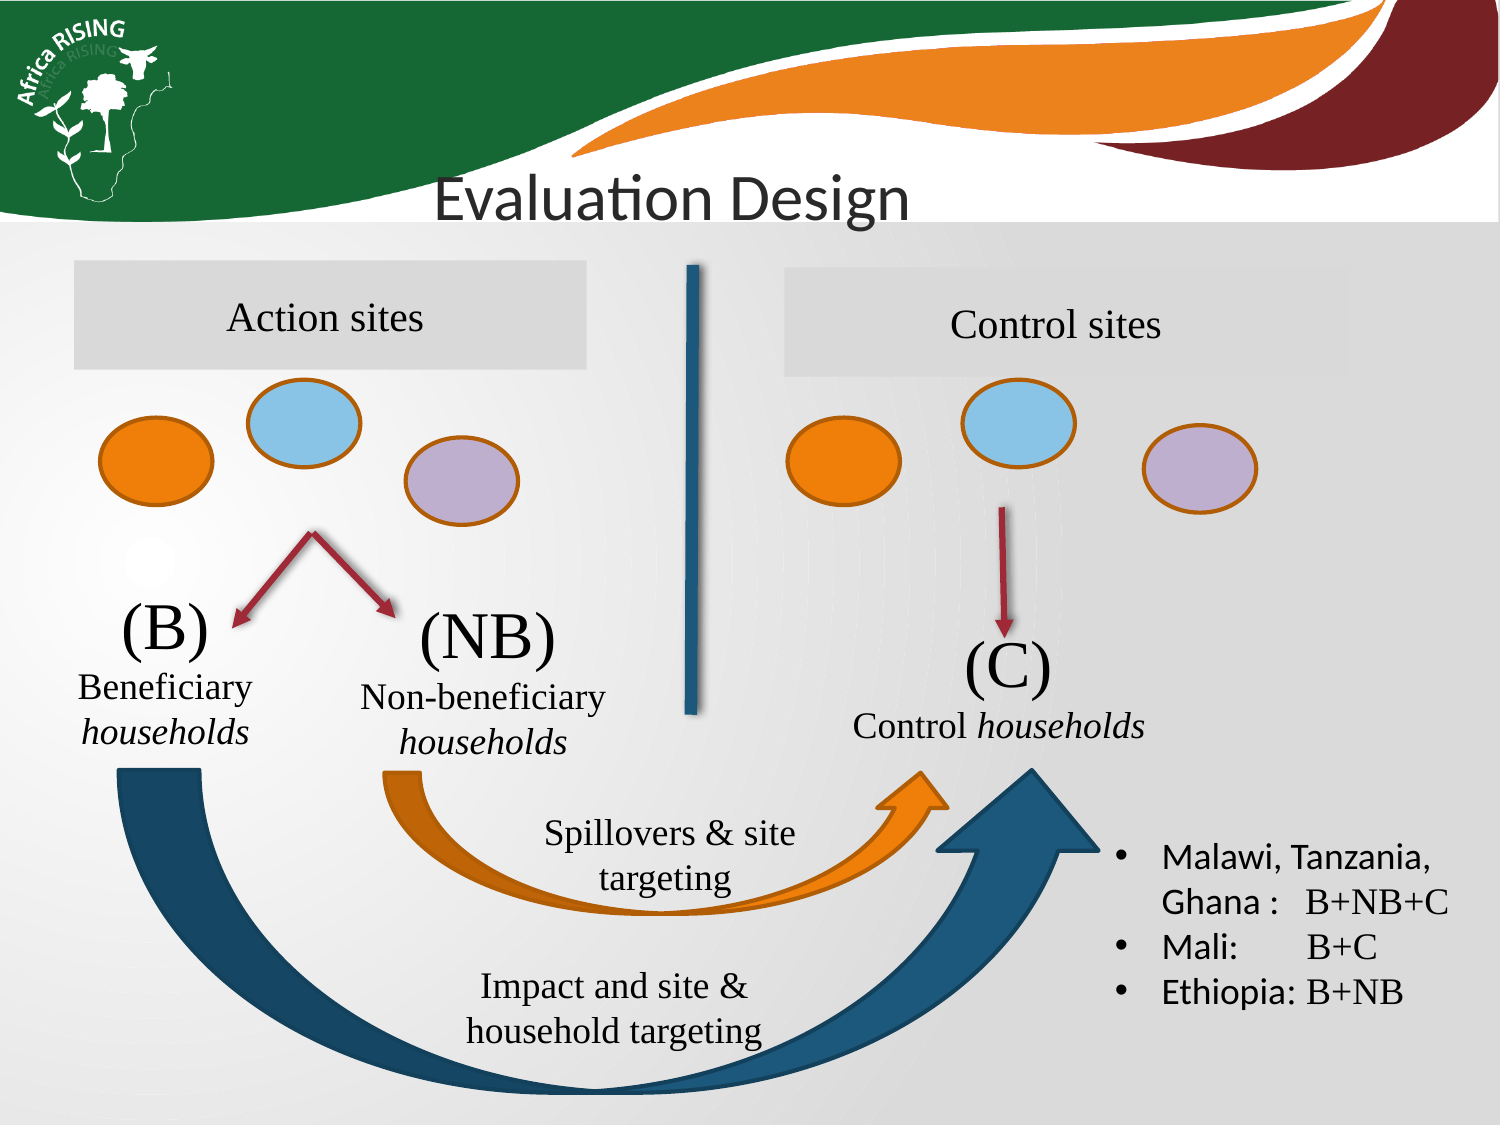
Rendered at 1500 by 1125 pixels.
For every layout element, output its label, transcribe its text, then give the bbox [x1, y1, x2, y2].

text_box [1001, 506, 1006, 639]
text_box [312, 532, 397, 619]
text_box [73, 733, 539, 761]
text_box Control sites [782, 265, 1351, 379]
text_box [785, 415, 903, 508]
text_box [690, 264, 694, 716]
picture [0, 0, 1499, 222]
text_box (C) Control households [818, 626, 1199, 740]
text_box [1141, 423, 1259, 515]
text_box [97, 415, 215, 508]
text_box [960, 379, 1078, 470]
text_box [116, 767, 1100, 1095]
text_box [382, 770, 818, 916]
text_box (NB) Non-beneficiary households [298, 618, 678, 735]
text_box [828, 770, 950, 891]
text_box Spillovers & site targeting [513, 813, 828, 894]
text_box Action sites [72, 258, 589, 372]
text_box [73, 432, 539, 618]
text_box Malawi, Tanzania, Ghana : B+NB+C Mali: B+C Ethiopia: B+NB [1100, 824, 1500, 1065]
list Evaluation Design [292, 146, 1080, 232]
text_box Impact and site & household targeting [442, 957, 787, 1055]
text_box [231, 532, 311, 629]
list ( [50, 260, 1488, 1107]
text_box [245, 377, 363, 470]
text_box [403, 435, 521, 527]
text_box [760, 432, 1240, 761]
text_box (B) Beneficiary households [29, 602, 298, 733]
